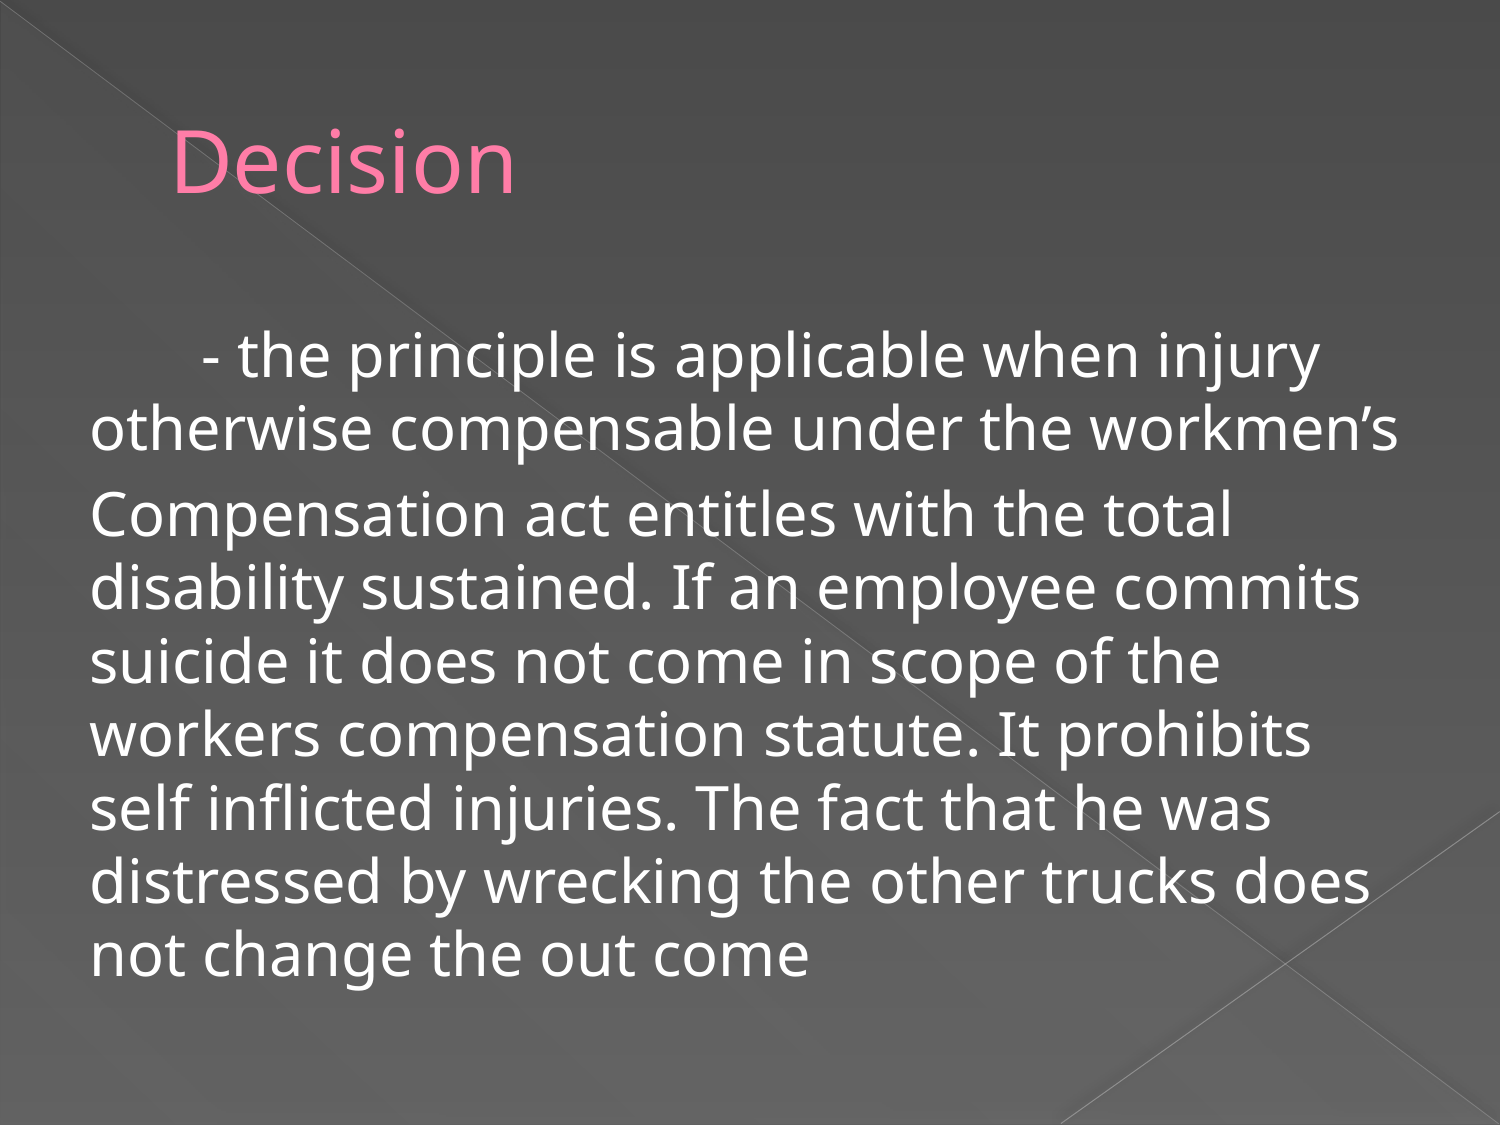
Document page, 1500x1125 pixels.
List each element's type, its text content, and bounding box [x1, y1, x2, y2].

title Decision [75, 43, 1425, 274]
list - the principle is applicable when injury otherwise compensable under the workmen’s Compensation act entitles with the total disability sustained. If an employee commits suicide it does not come in scope of the workers compensation statute. It prohibits self inflicted injuries. The fact that he was distressed by wrecking the other trucks does not change the out come [75, 308, 1425, 1059]
